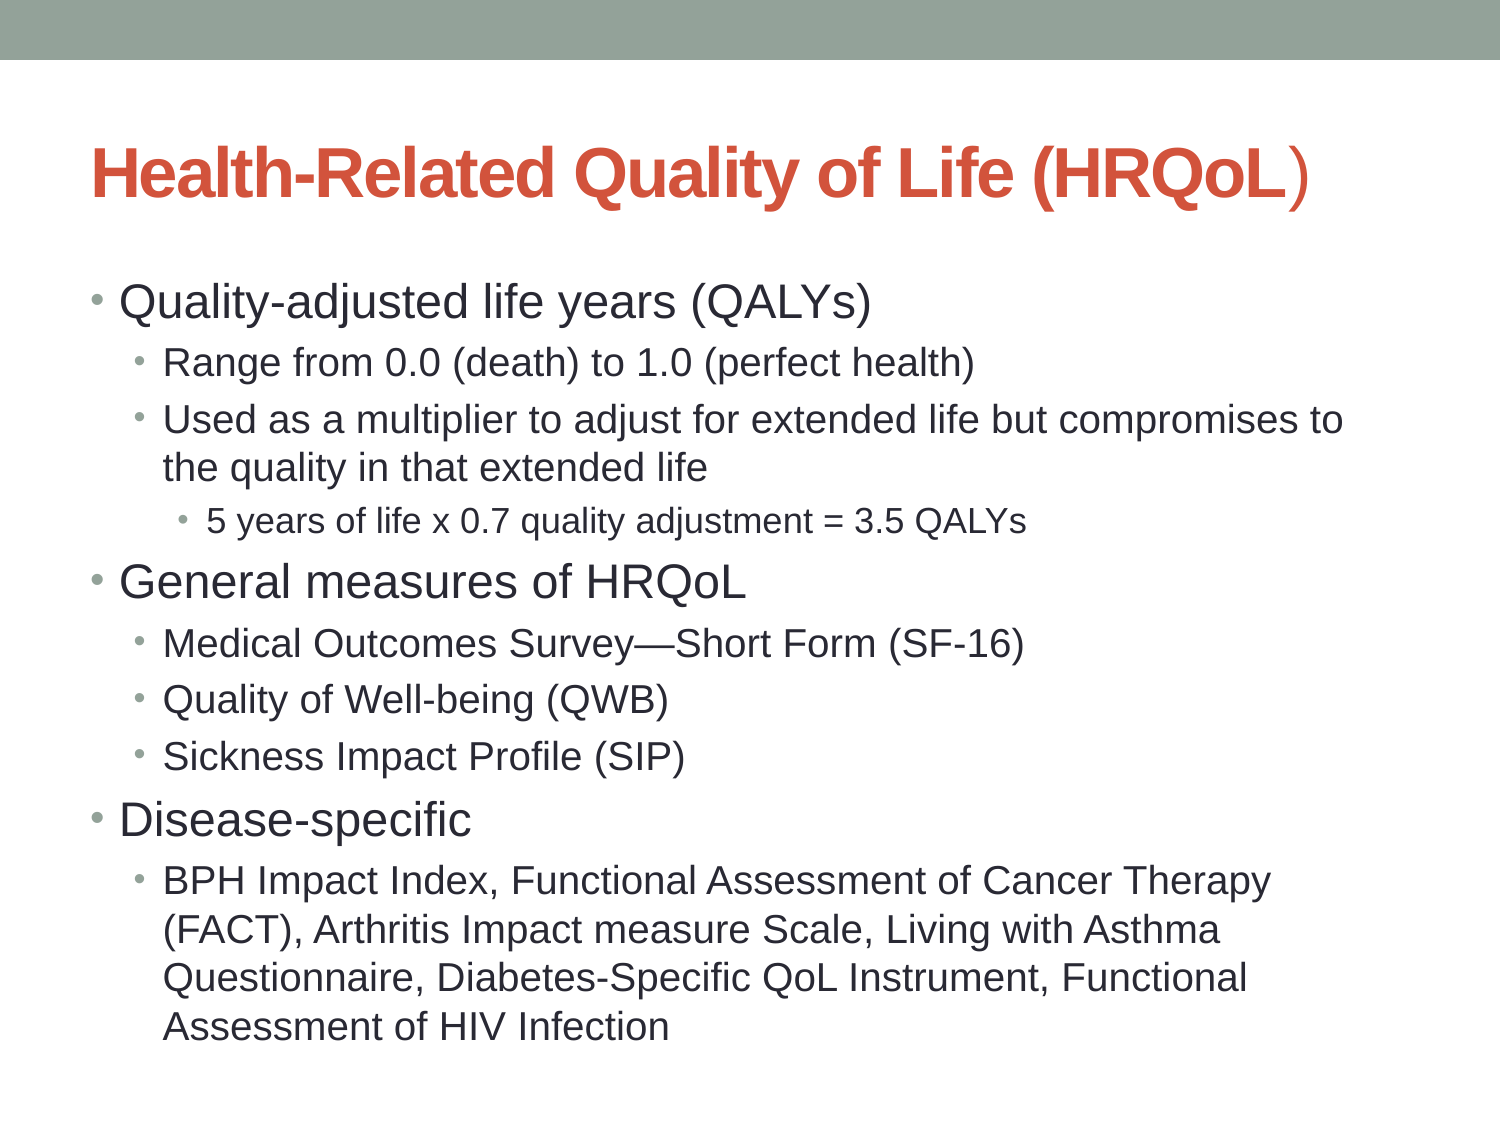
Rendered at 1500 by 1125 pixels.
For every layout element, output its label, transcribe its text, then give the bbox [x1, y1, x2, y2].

list Quality-adjusted life years (QALYs) Range from 0.0 (death) to 1.0 (perfect health) Used as a multiplier to adjust for extended life but compromises to the quality in that extended life 5 years of life x 0.7 quality adjustment = 3.5 QALYs General measures of HRQoL Medical Outcomes Survey—Short Form (SF-16) Quality of Well-being (QWB) Sickness Impact Profile (SIP) Disease-specific BPH Impact Index, Functional Assessment of Cancer Therapy (FACT), Arthritis Impact measure Scale, Living with Asthma Questionnaire, Diabetes-Specific QoL Instrument, Functional Assessment of HIV Infection [75, 262, 1425, 1063]
title Health-Related Quality of Life (HRQoL) [75, 87, 1425, 250]
